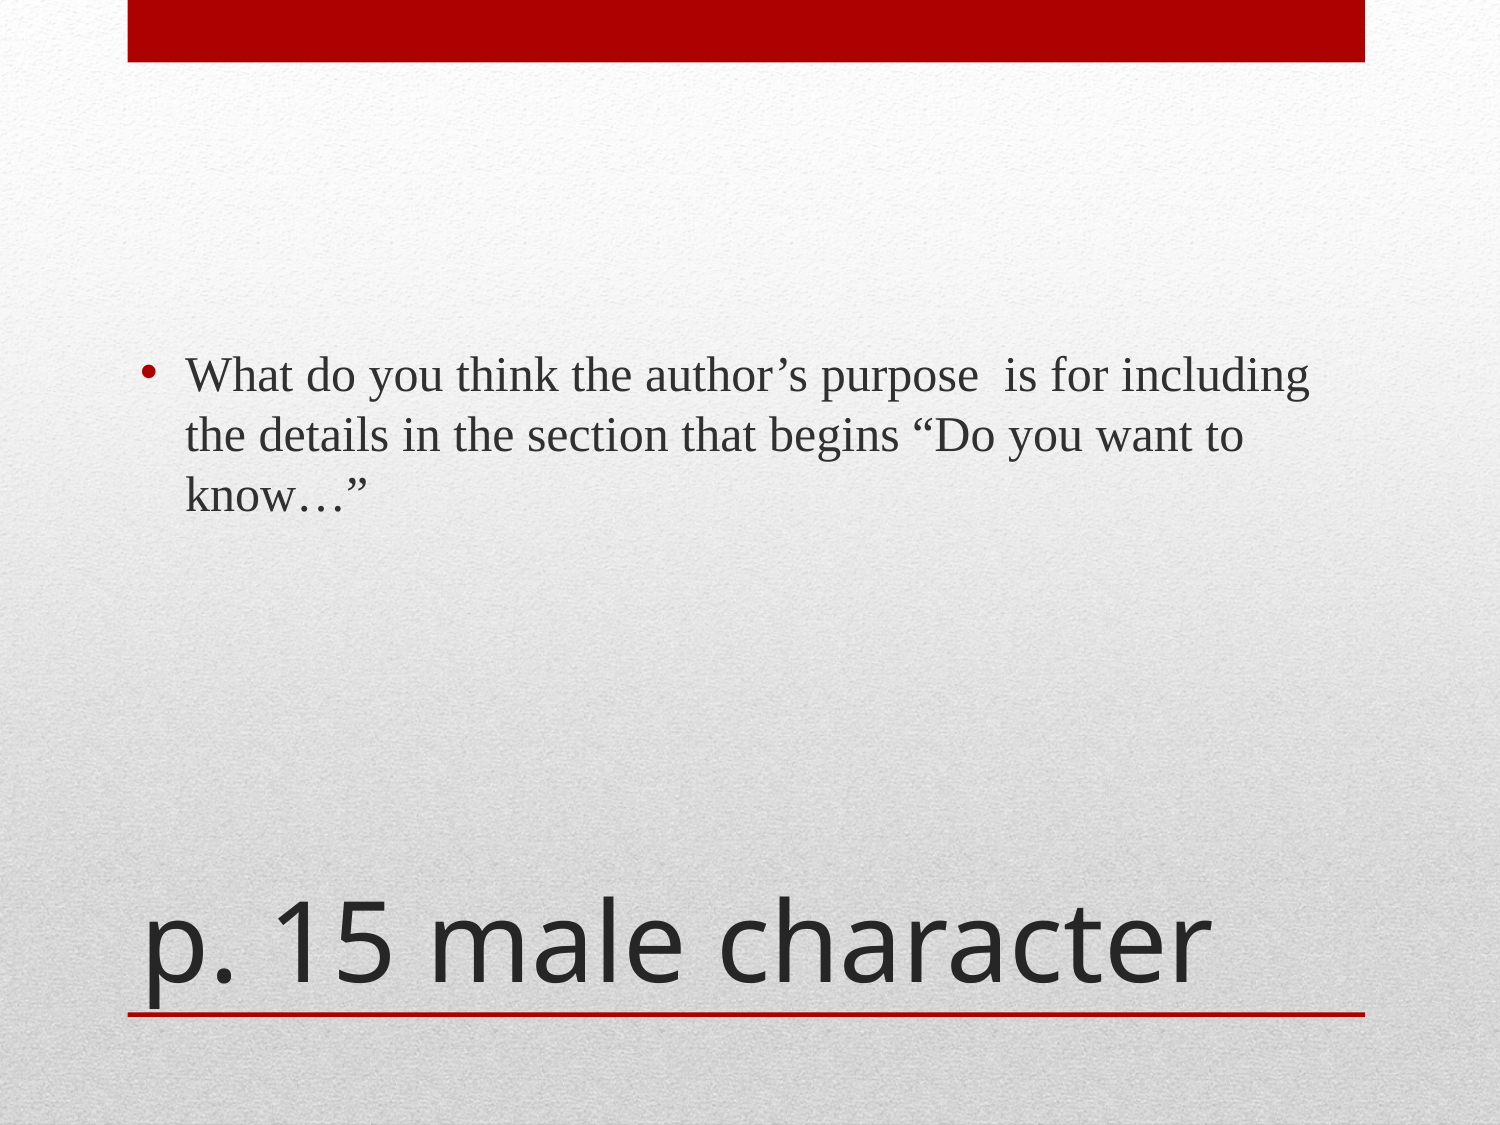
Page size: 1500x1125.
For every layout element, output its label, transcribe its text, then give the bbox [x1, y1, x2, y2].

title p. 15 male character [125, 750, 1238, 1013]
list What do you think the author’s purpose is for including the details in the section that begins “Do you want to know…” [125, 112, 1363, 750]
